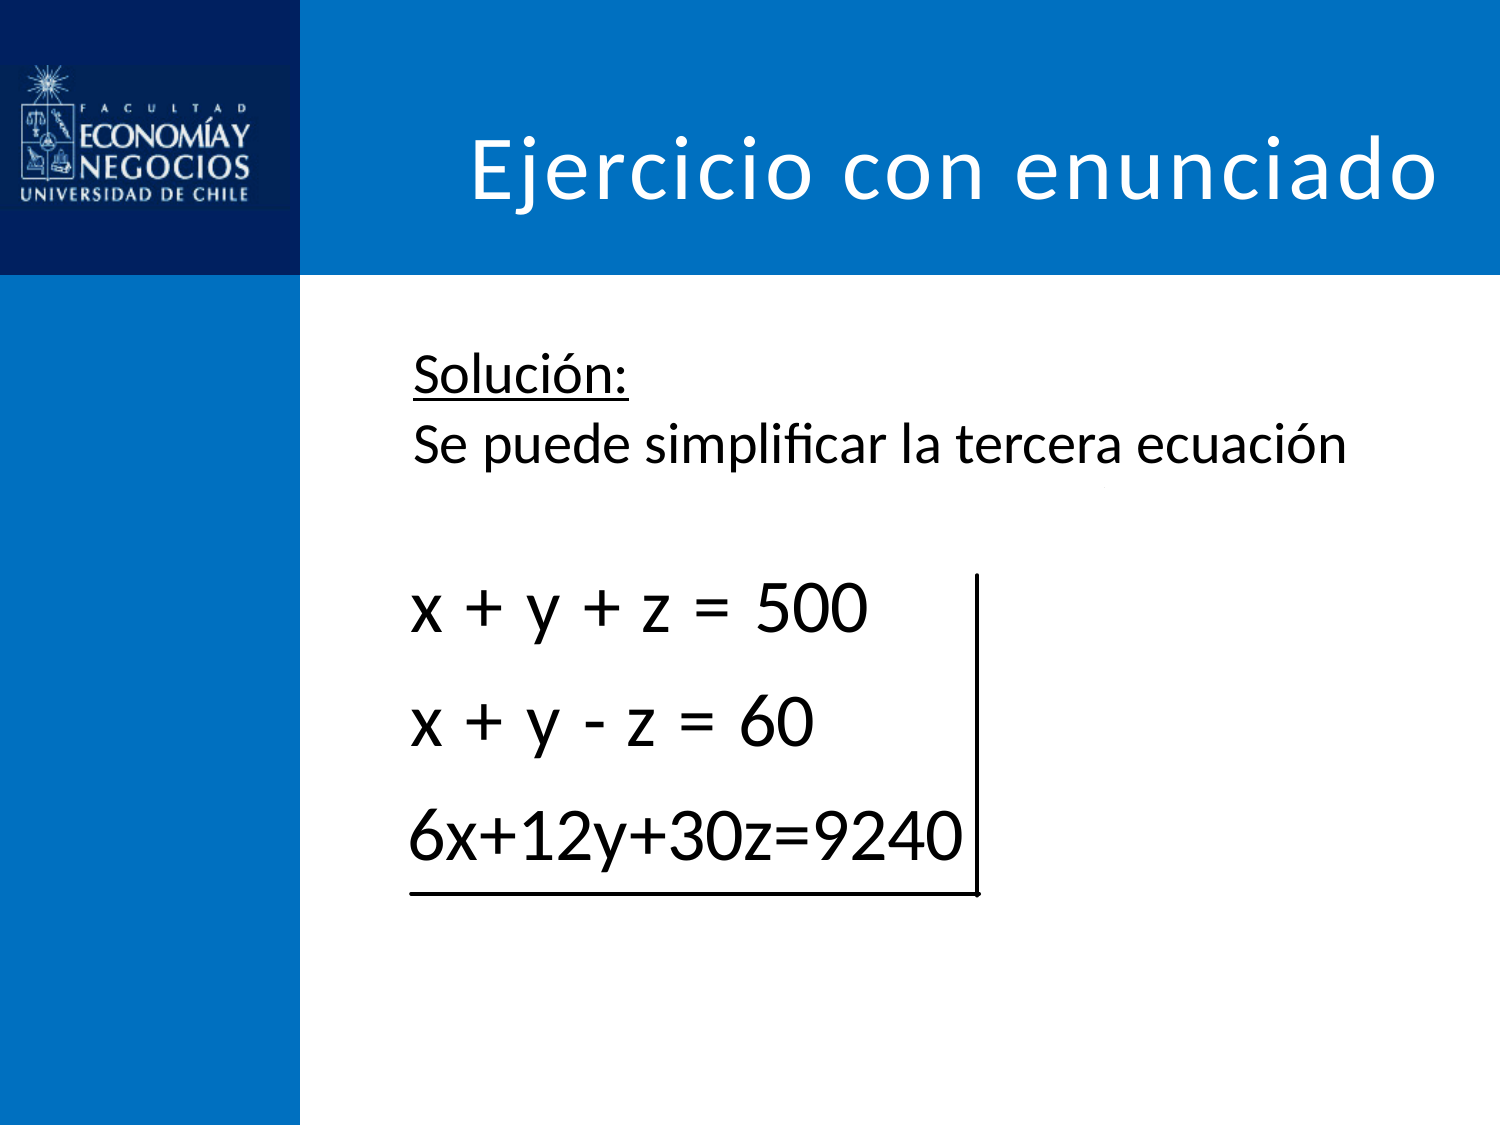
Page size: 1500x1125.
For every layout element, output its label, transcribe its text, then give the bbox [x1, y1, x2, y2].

title Ejercicio con enunciado [281, 46, 1456, 279]
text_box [398, 562, 995, 911]
picture [0, 64, 290, 211]
text_box Solución: Se puede simplificar la tercera ecuación [398, 328, 1450, 553]
